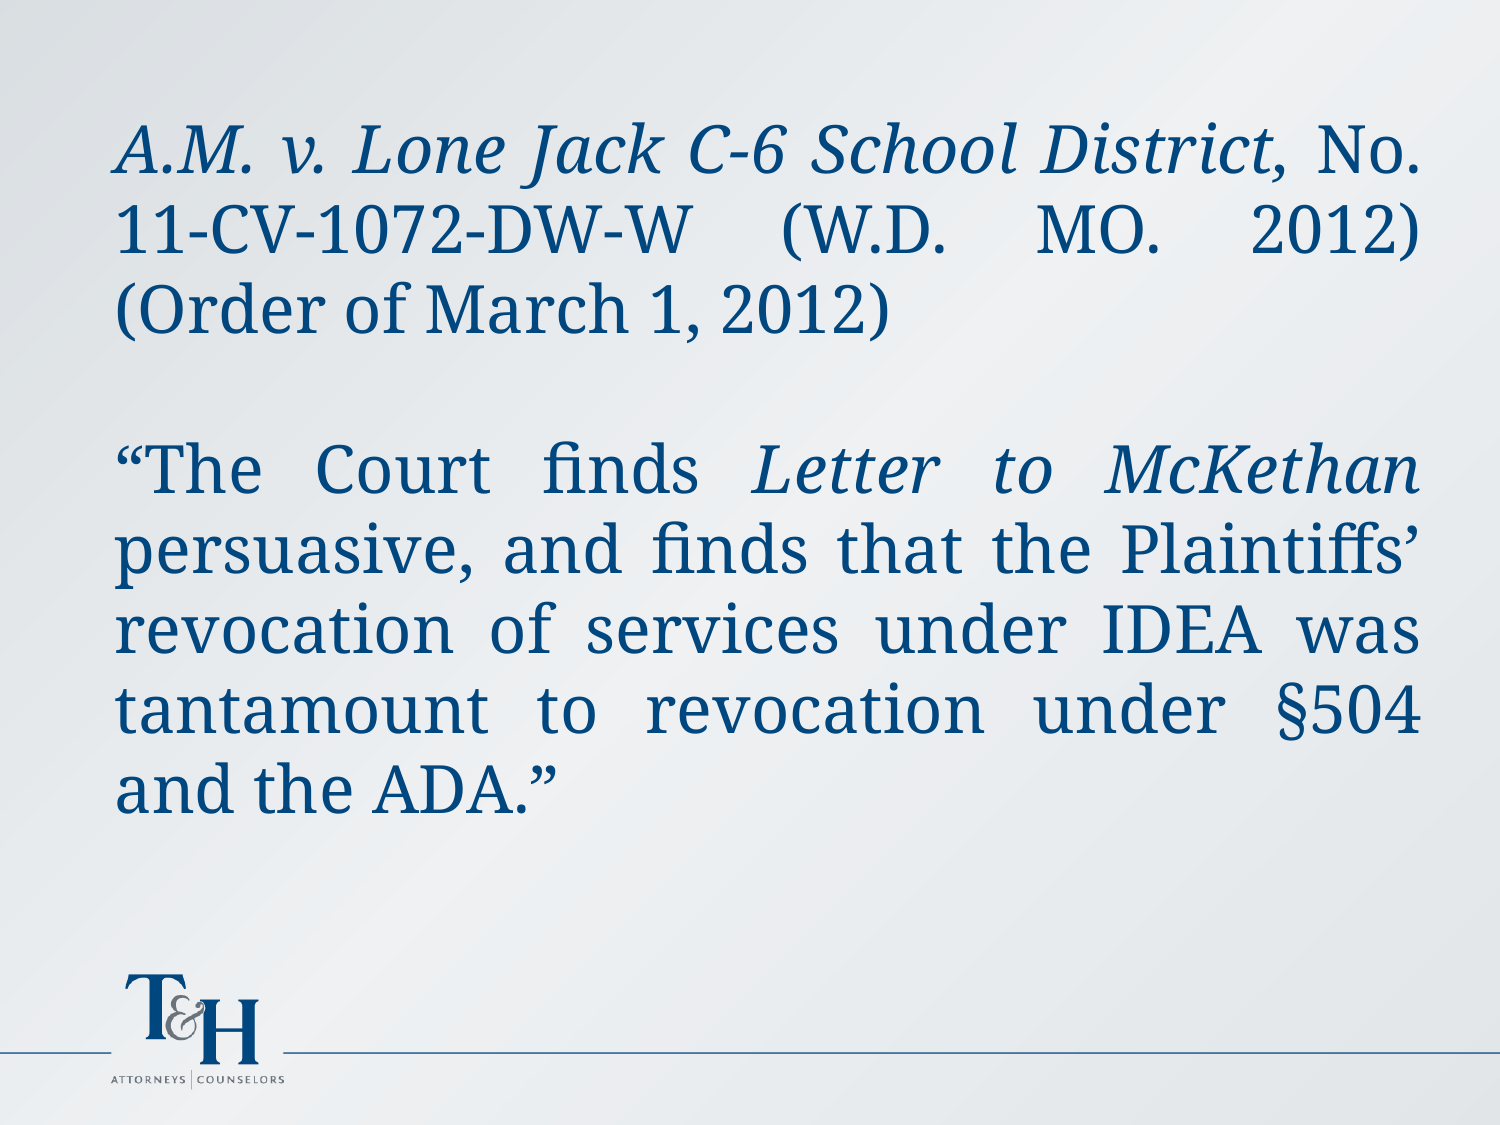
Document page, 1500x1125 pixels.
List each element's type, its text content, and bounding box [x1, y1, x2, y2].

text_box A.M. v. Lone Jack C-6 School District, No. 11-CV-1072-DW-W (W.D. MO. 2012) (Order of March 1, 2012) “The Court finds Letter to McKethan persuasive, and finds that the Plaintiffs’ revocation of services under IDEA was tantamount to revocation under §504 and the ADA.” [99, 99, 1438, 835]
picture [0, 0, 1500, 1125]
